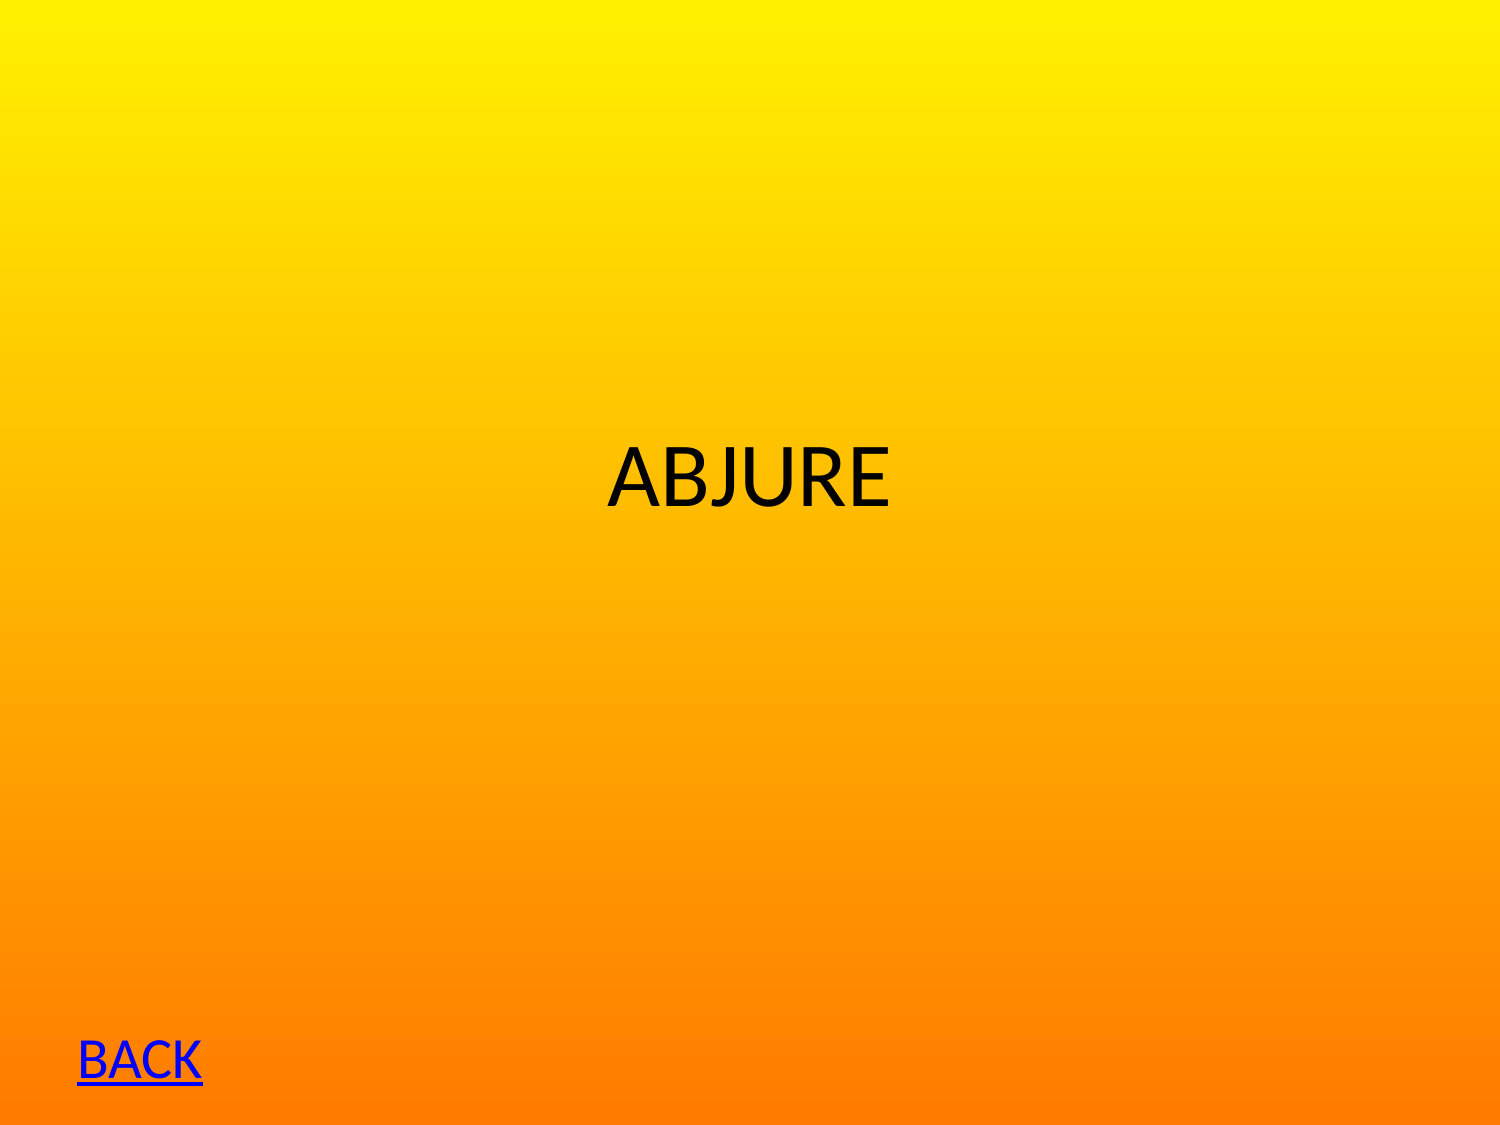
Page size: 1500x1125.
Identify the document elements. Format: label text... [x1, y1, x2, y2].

title ABJURE [112, 349, 1388, 591]
text_box BACK [62, 1012, 275, 1098]
